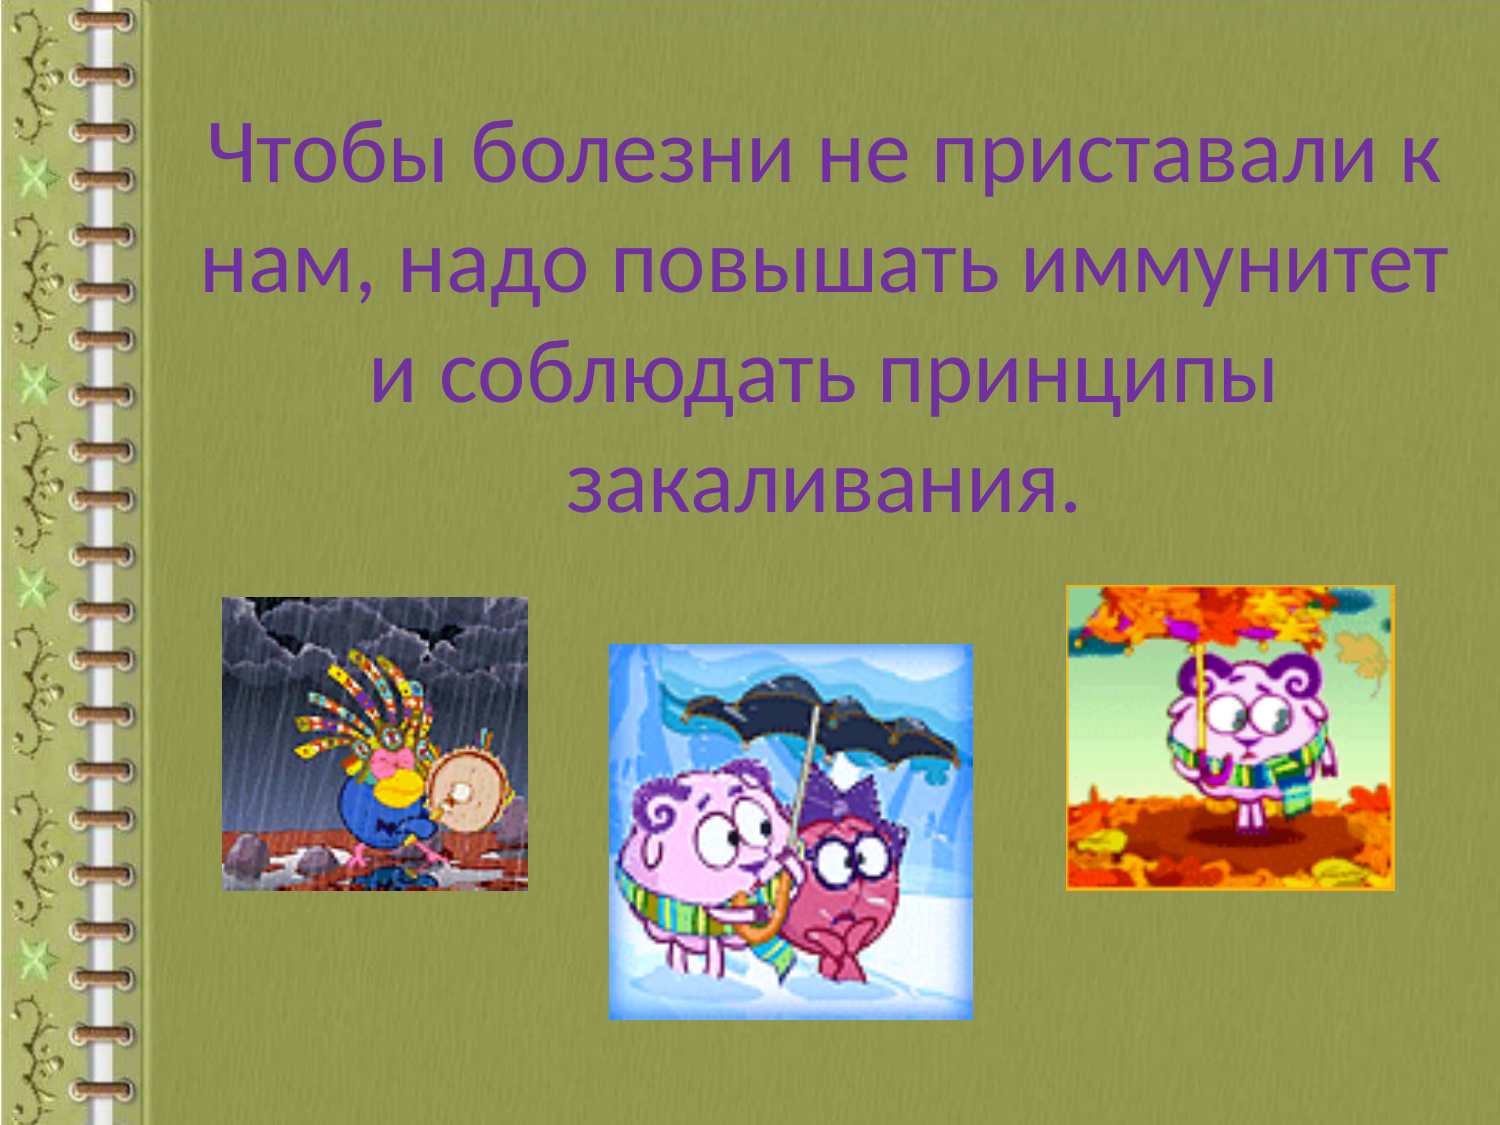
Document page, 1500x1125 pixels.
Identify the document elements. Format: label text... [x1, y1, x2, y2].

title Чтобы болезни не приставали к нам, надо повышать иммунитет и соблюдать принципы закаливания. [150, 58, 1500, 563]
picture [0, 0, 1500, 1125]
